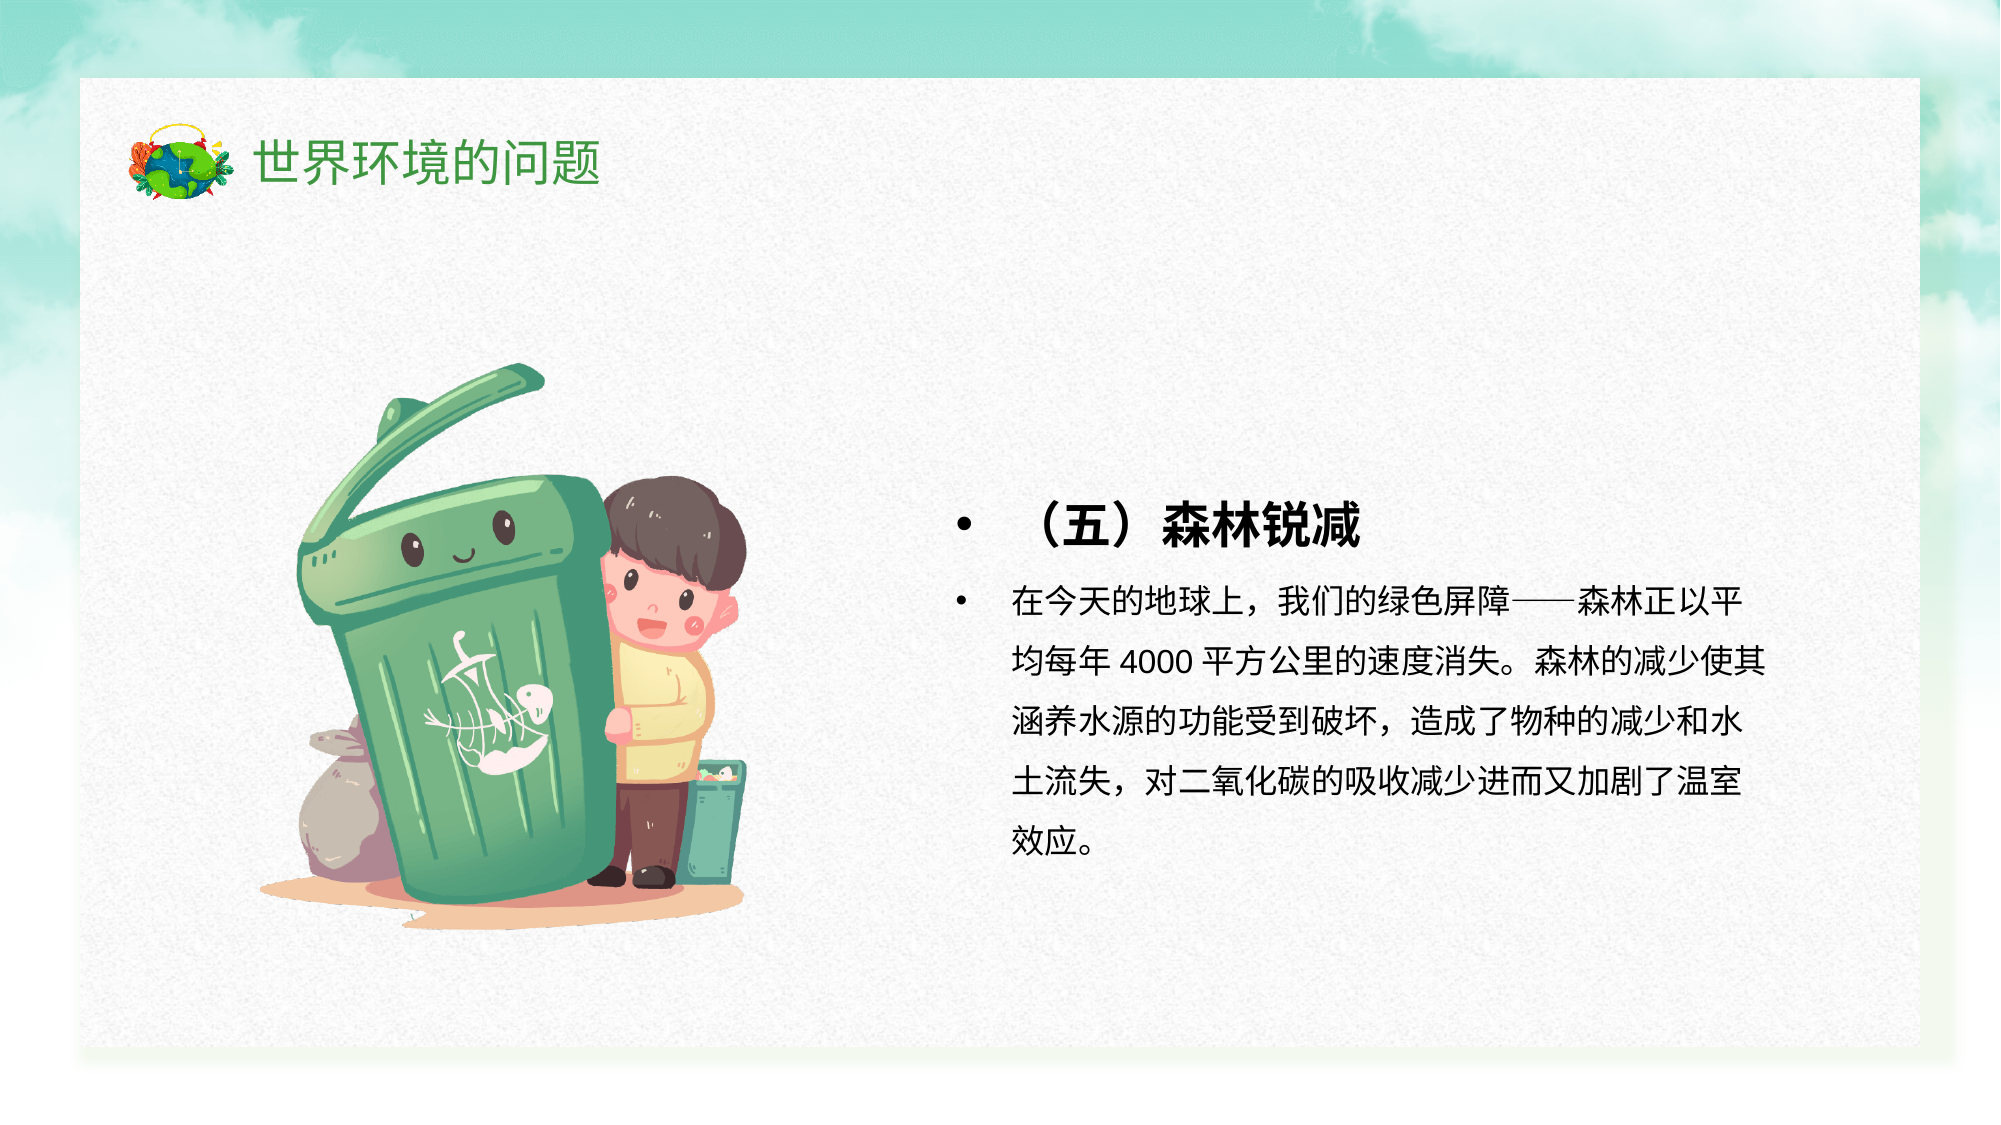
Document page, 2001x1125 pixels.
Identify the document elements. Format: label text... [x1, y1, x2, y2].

text_box （五）森林锐减 在今天的地球上，我们的绿色屏障——森林正以平均每年4000平方公里的速度消失。森林的减少使其涵养水源的功能受到破坏，造成了物种的减少和水土流失，对二氧化碳的吸收减少进而又加剧了温室效应。 [940, 456, 1790, 942]
picture [0, 0, 2000, 1125]
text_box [123, 104, 857, 218]
